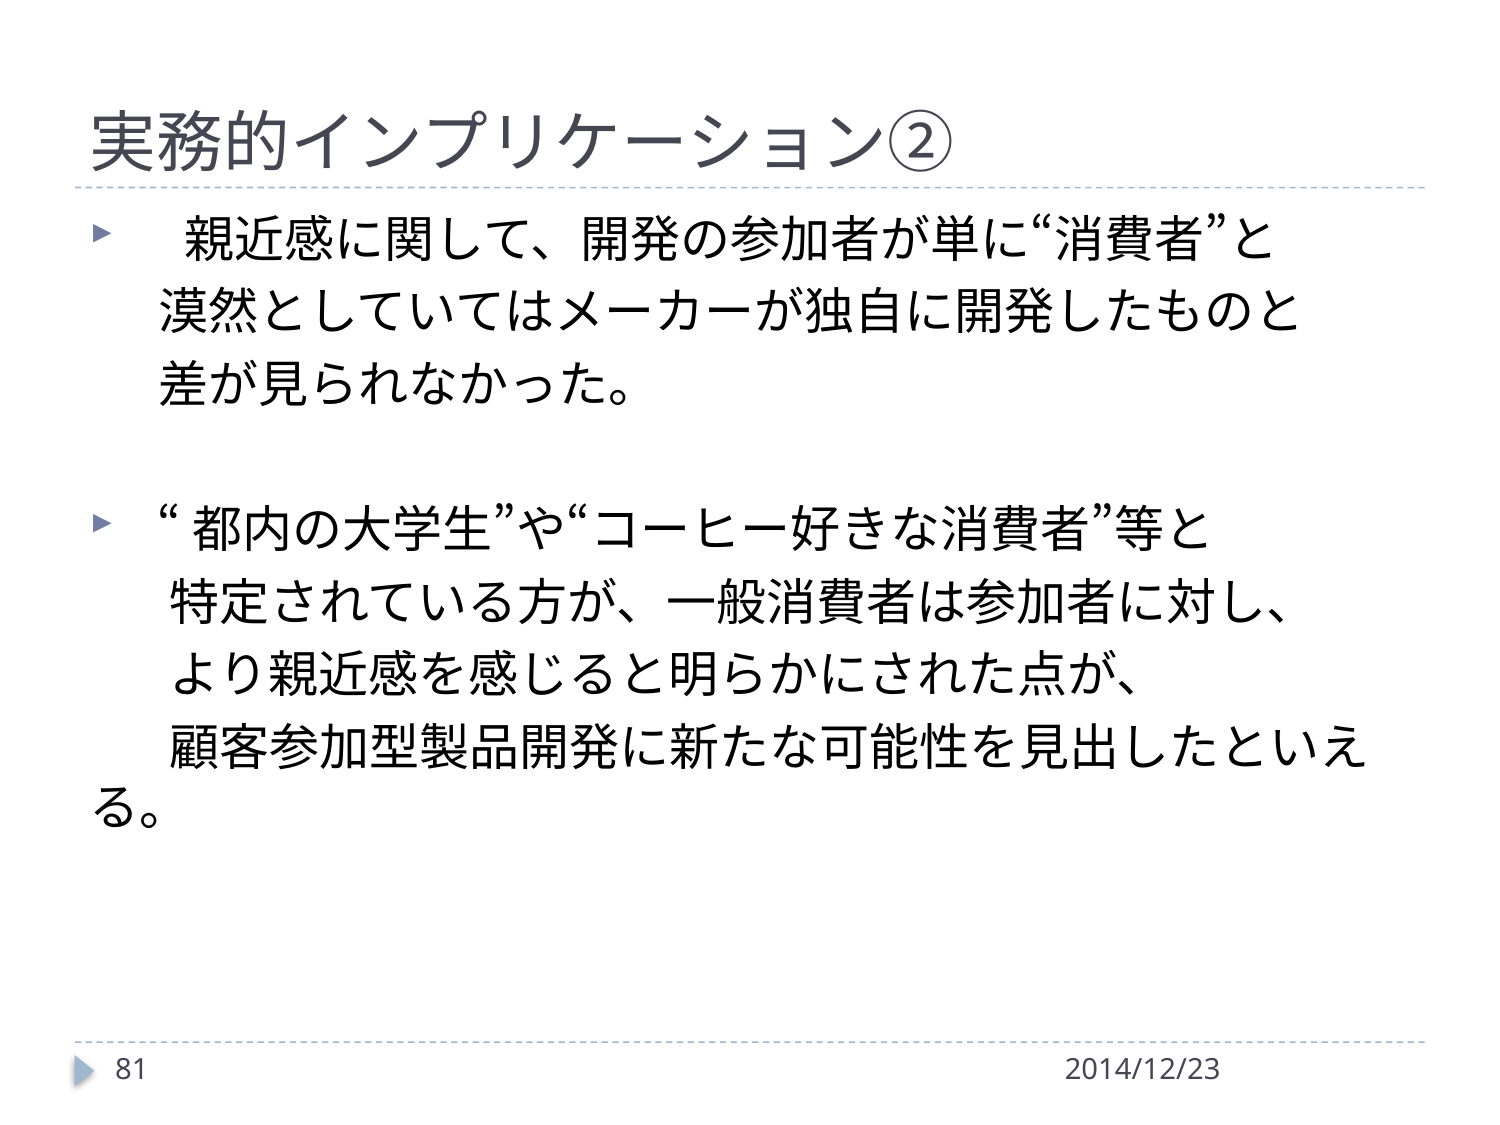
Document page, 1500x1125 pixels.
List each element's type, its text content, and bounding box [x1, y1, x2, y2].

title 実務的インプリケーション② [75, 24, 1425, 188]
slide_number 81 [100, 1042, 426, 1103]
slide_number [1050, 1042, 1426, 1103]
list 親近感に関して、開発の参加者が単に“消費者”と 漠然としていてはメーカーが独自に開発したものと 差が見られなかった。 “都内の大学生”や“コーヒー好きな消費者”等と 特定されている方が、一般消費者は参加者に対し、 より親近感を感じると明らかにされた点が、 顧客参加型製品開発に新たな可能性を見出したといえる。 [75, 200, 1425, 1010]
